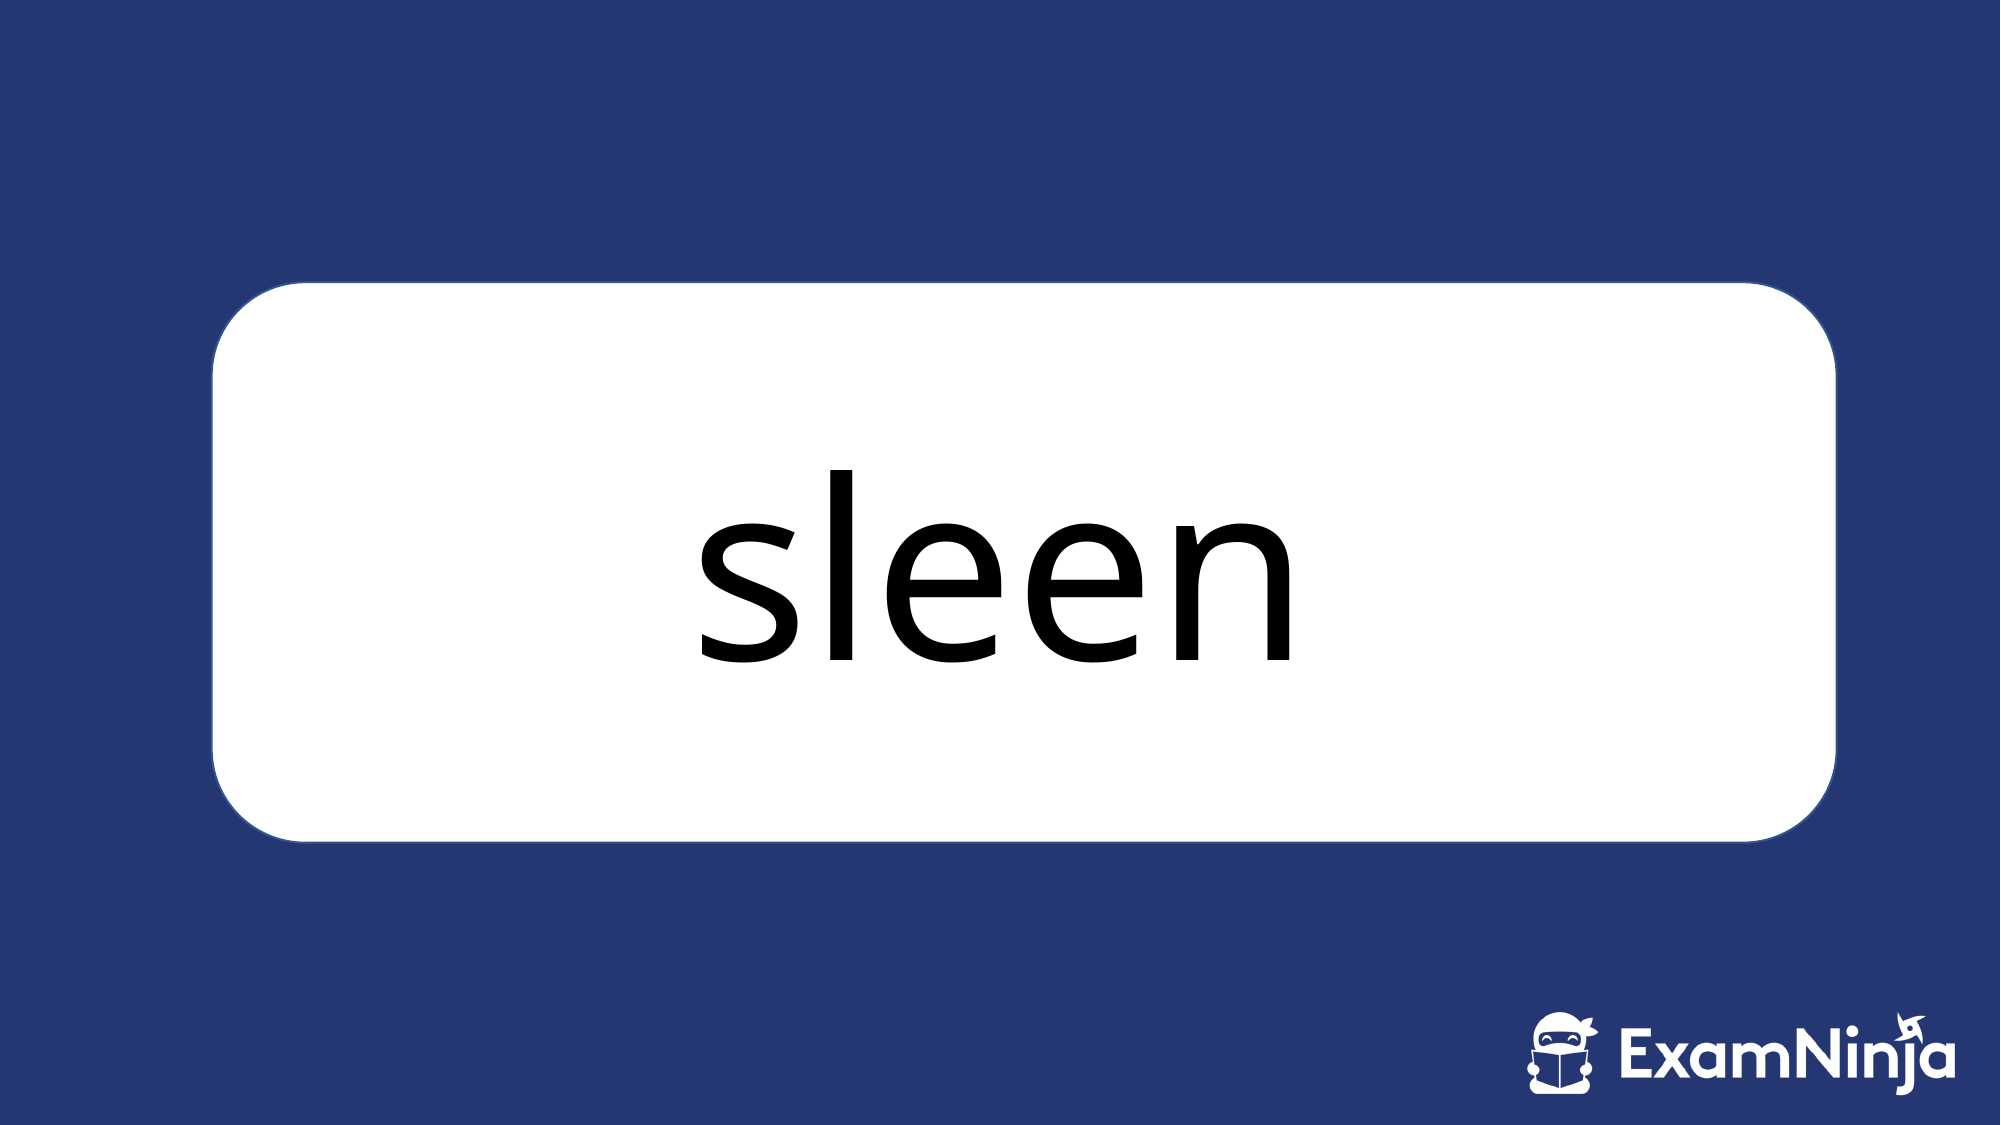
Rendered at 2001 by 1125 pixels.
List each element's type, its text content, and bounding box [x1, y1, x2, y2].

text_box [210, 281, 1838, 403]
picture [1501, 1003, 1979, 1102]
text_box [210, 719, 1838, 844]
text_box sleen [143, 403, 1857, 719]
